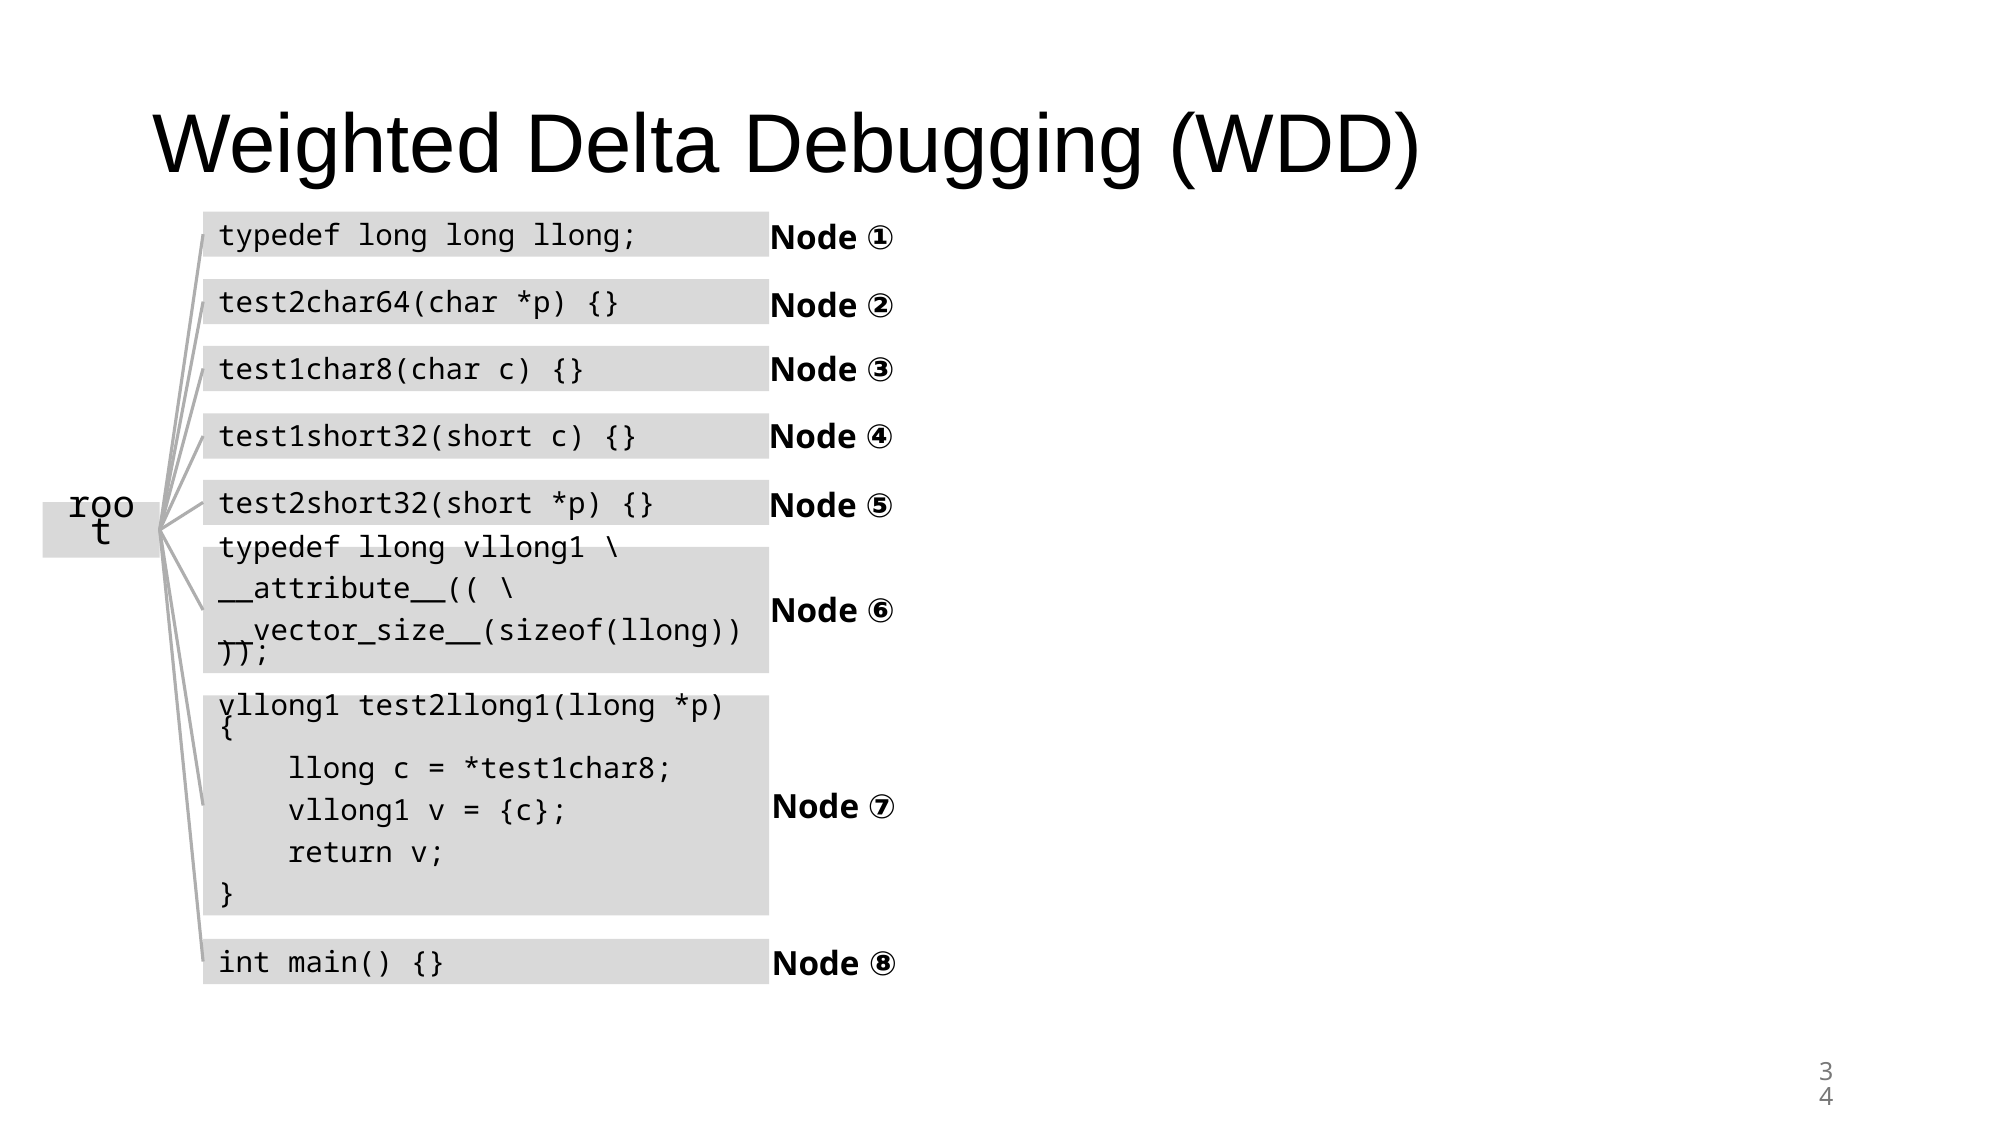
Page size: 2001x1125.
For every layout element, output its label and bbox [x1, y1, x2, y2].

slide_number [1804, 1042, 1863, 1103]
text_box [42, 59, 1863, 990]
